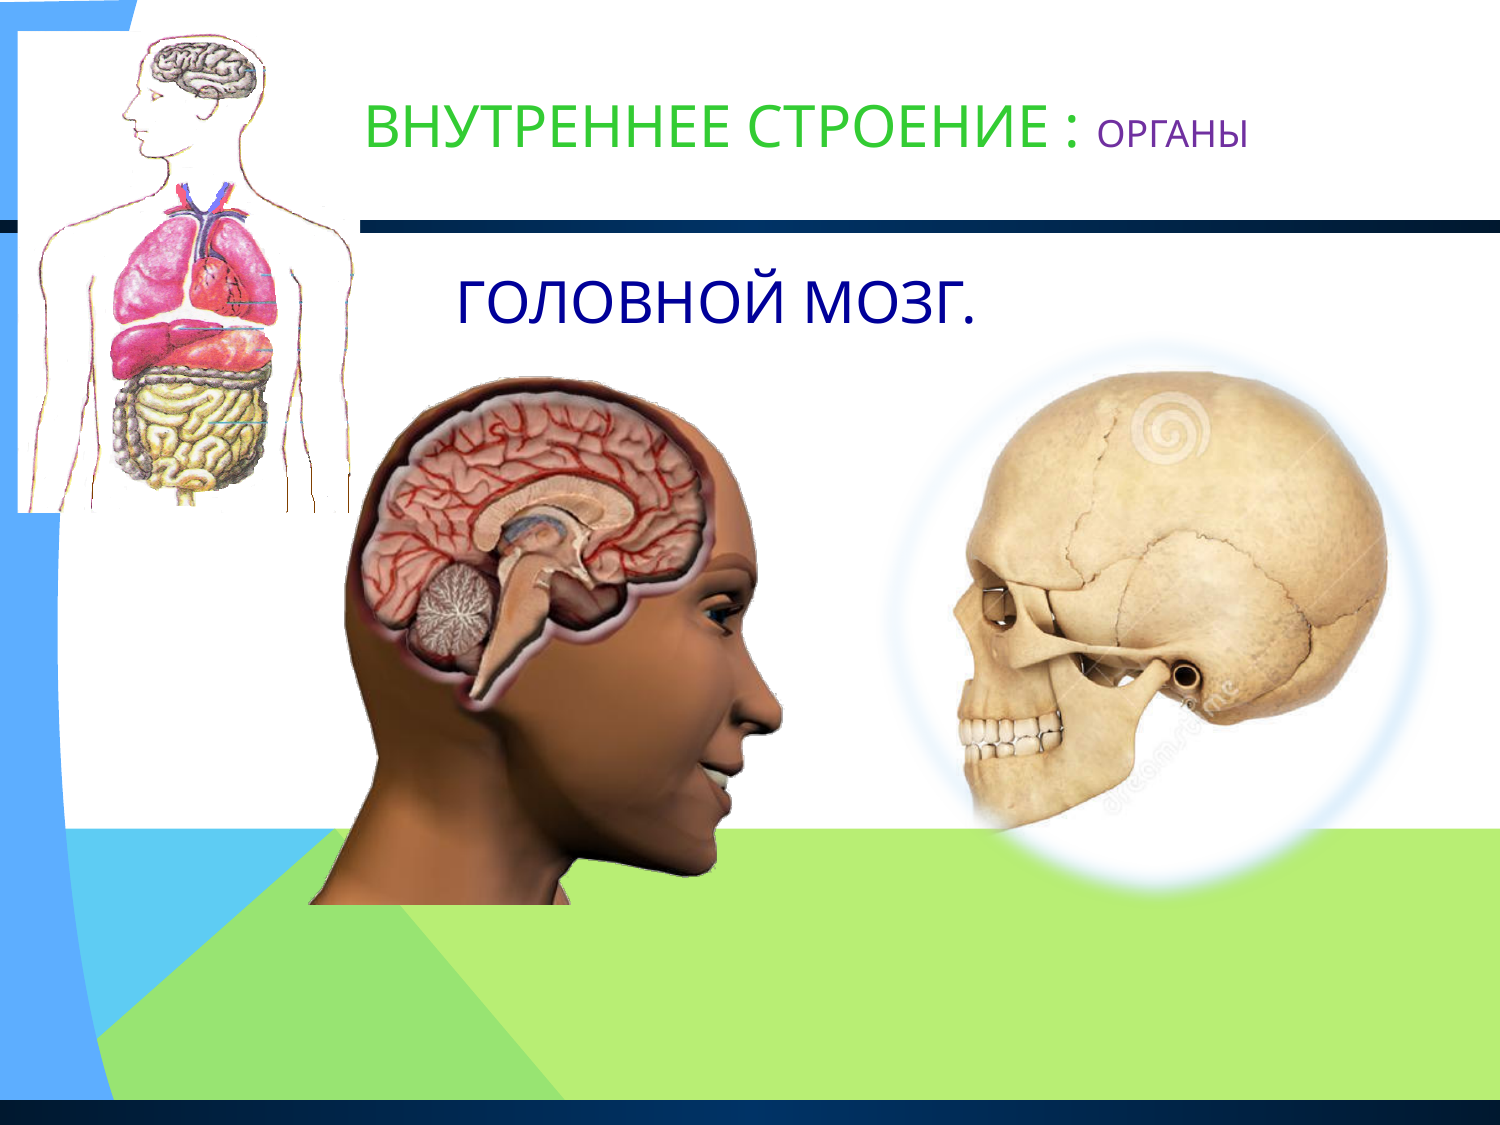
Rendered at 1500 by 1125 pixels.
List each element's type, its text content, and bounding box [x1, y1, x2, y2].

picture [870, 326, 1439, 906]
text_box Головной мозг. [366, 255, 1492, 346]
picture [17, 24, 790, 906]
text_box Внутреннее строение : органы [366, 79, 1424, 170]
